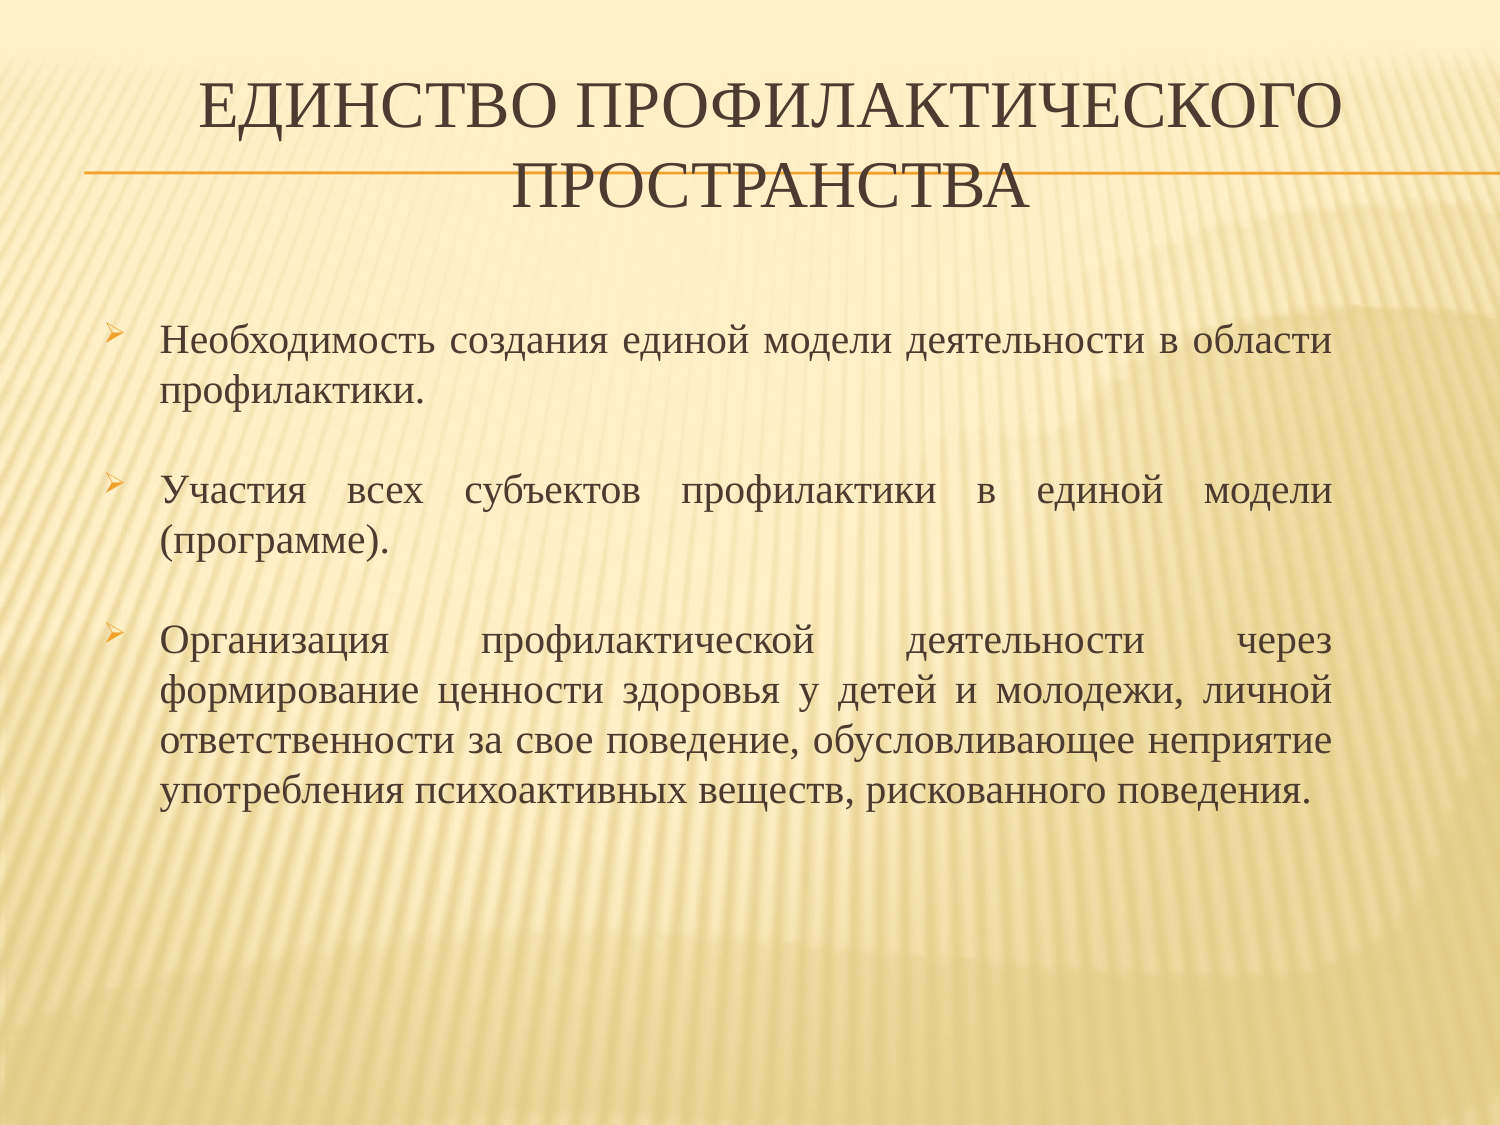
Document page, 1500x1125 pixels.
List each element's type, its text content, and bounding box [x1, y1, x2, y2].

title Единство профилактического пространства [152, 22, 1390, 258]
list Необходимость создания единой модели деятельности в области профилактики. Участия всех субъектов профилактики в единой модели (программе). Организация профилактической деятельности через формирование ценности здоровья у детей и молодежи, личной ответственности за свое поведение, обусловливающее неприятие употребления психоактивных веществ, рискованного поведения. [88, 304, 1348, 918]
